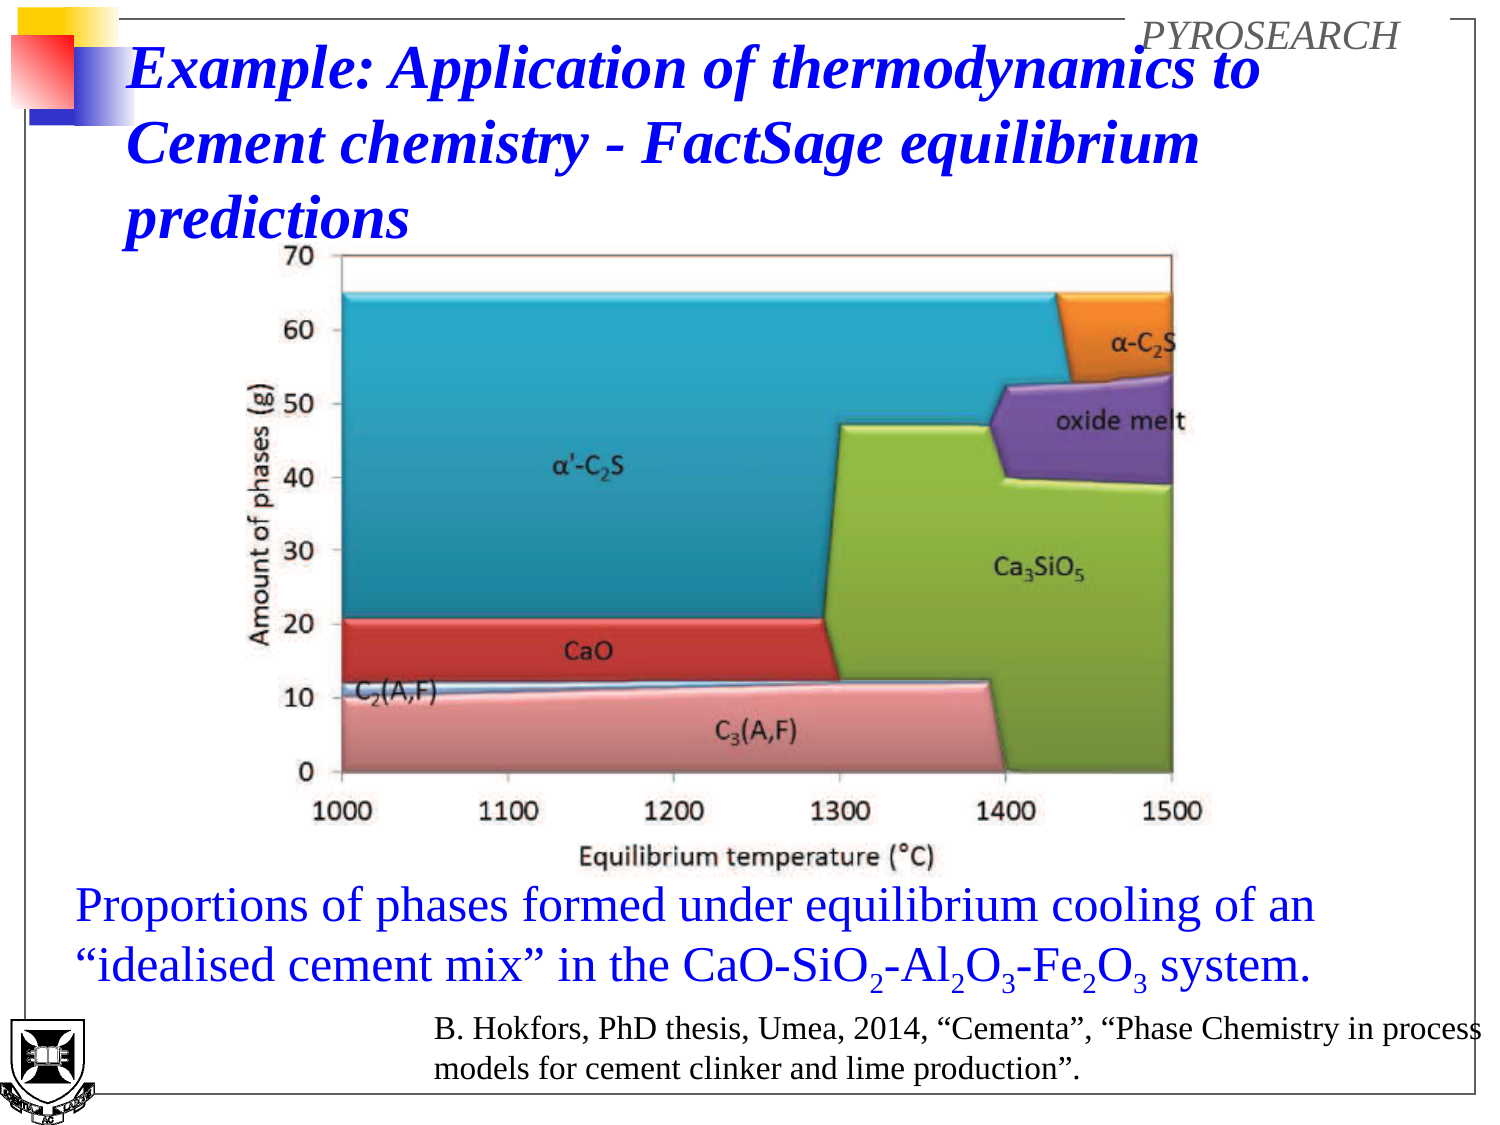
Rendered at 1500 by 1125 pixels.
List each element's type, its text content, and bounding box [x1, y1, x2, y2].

text_box Example: Application of thermodynamics to Cement chemistry - FactSage equilibrium predictions [112, 19, 1471, 259]
text_box Proportions of phases formed under equilibrium cooling of an “idealised cement mix” in the CaO-SiO2-Al2O3-Fe2O3 system. [60, 863, 1443, 1007]
text_box B. Hokfors, PhD thesis, Umea, 2014, “Cementa”, “Phase Chemistry in process models for cement clinker and lime production”. [419, 998, 1500, 1094]
picture [235, 222, 1268, 894]
